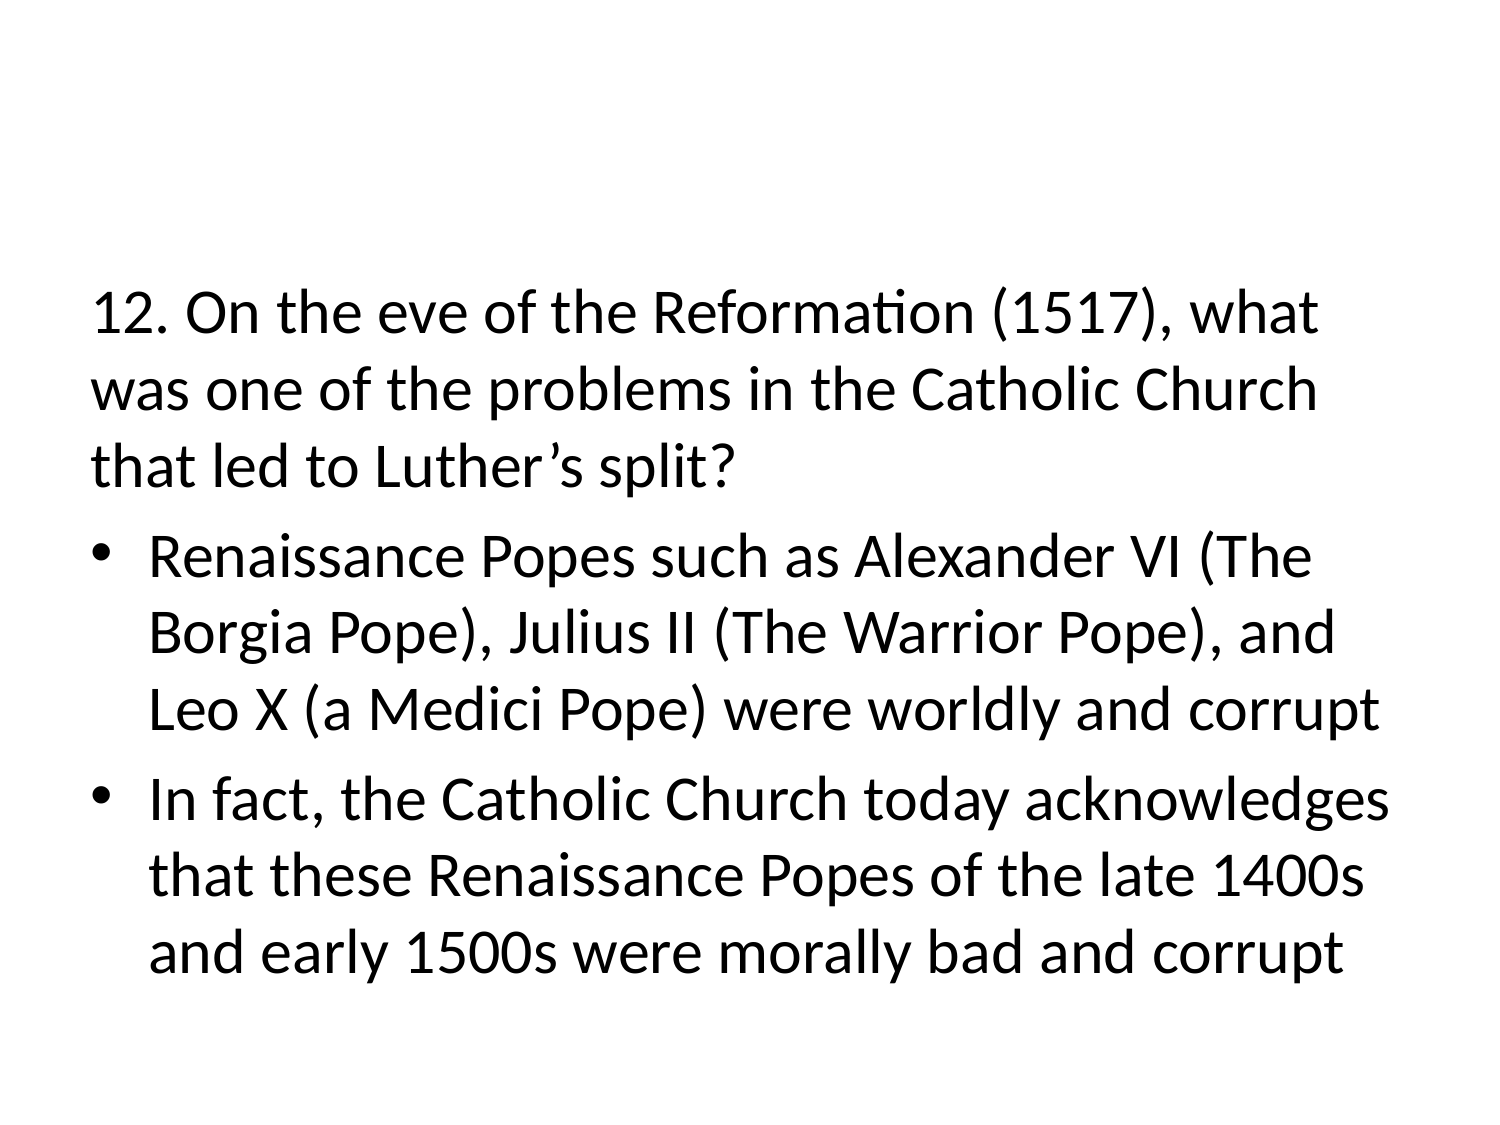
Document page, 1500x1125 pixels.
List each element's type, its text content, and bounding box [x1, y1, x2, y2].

list 12. On the eve of the Reformation (1517), what was one of the problems in the Catholic Church that led to Luther’s split? Renaissance Popes such as Alexander VI (The Borgia Pope), Julius II (The Warrior Pope), and Leo X (a Medici Pope) were worldly and corrupt In fact, the Catholic Church today acknowledges that these Renaissance Popes of the late 1400s and early 1500s were morally bad and corrupt [75, 262, 1425, 1005]
